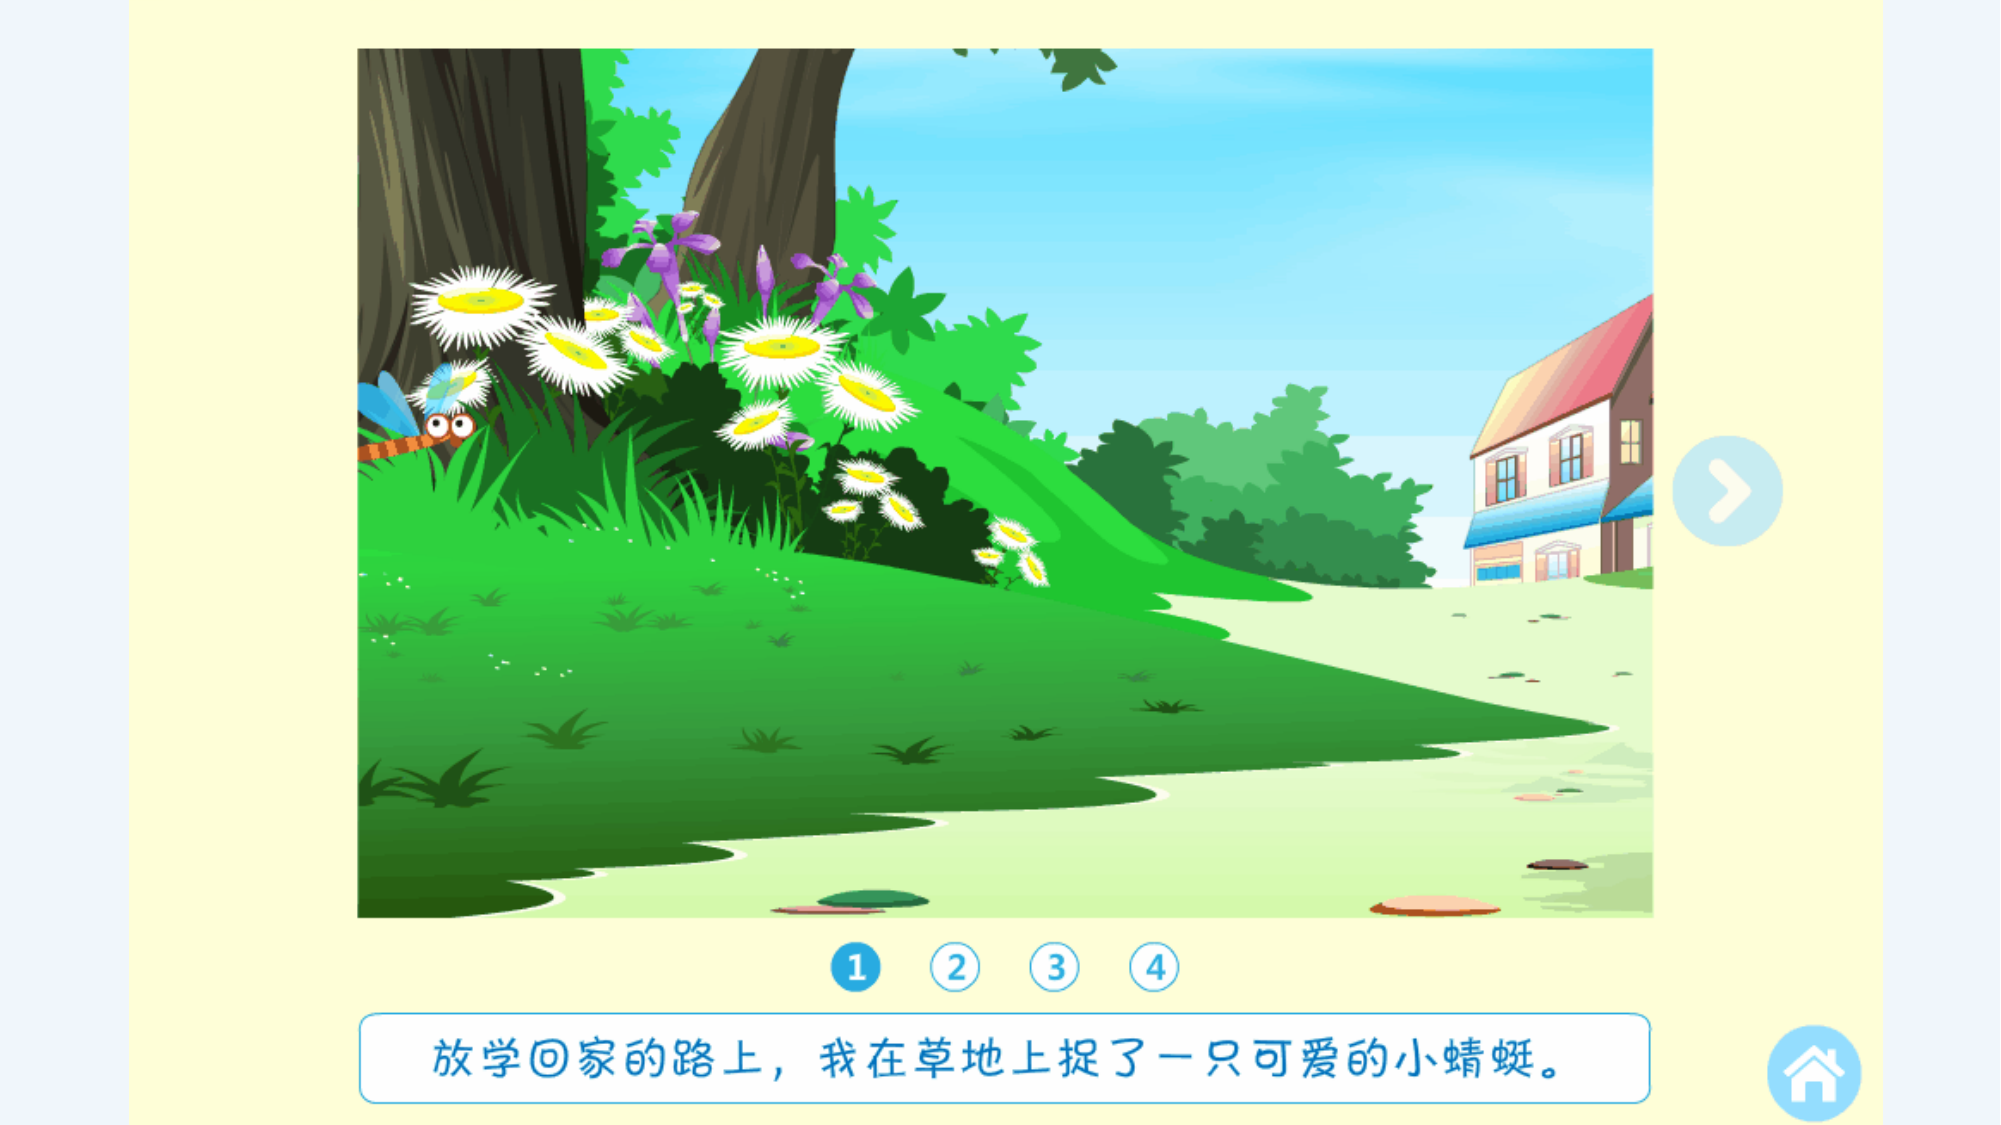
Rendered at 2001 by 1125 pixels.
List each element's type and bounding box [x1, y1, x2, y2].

picture [129, 0, 1883, 1125]
